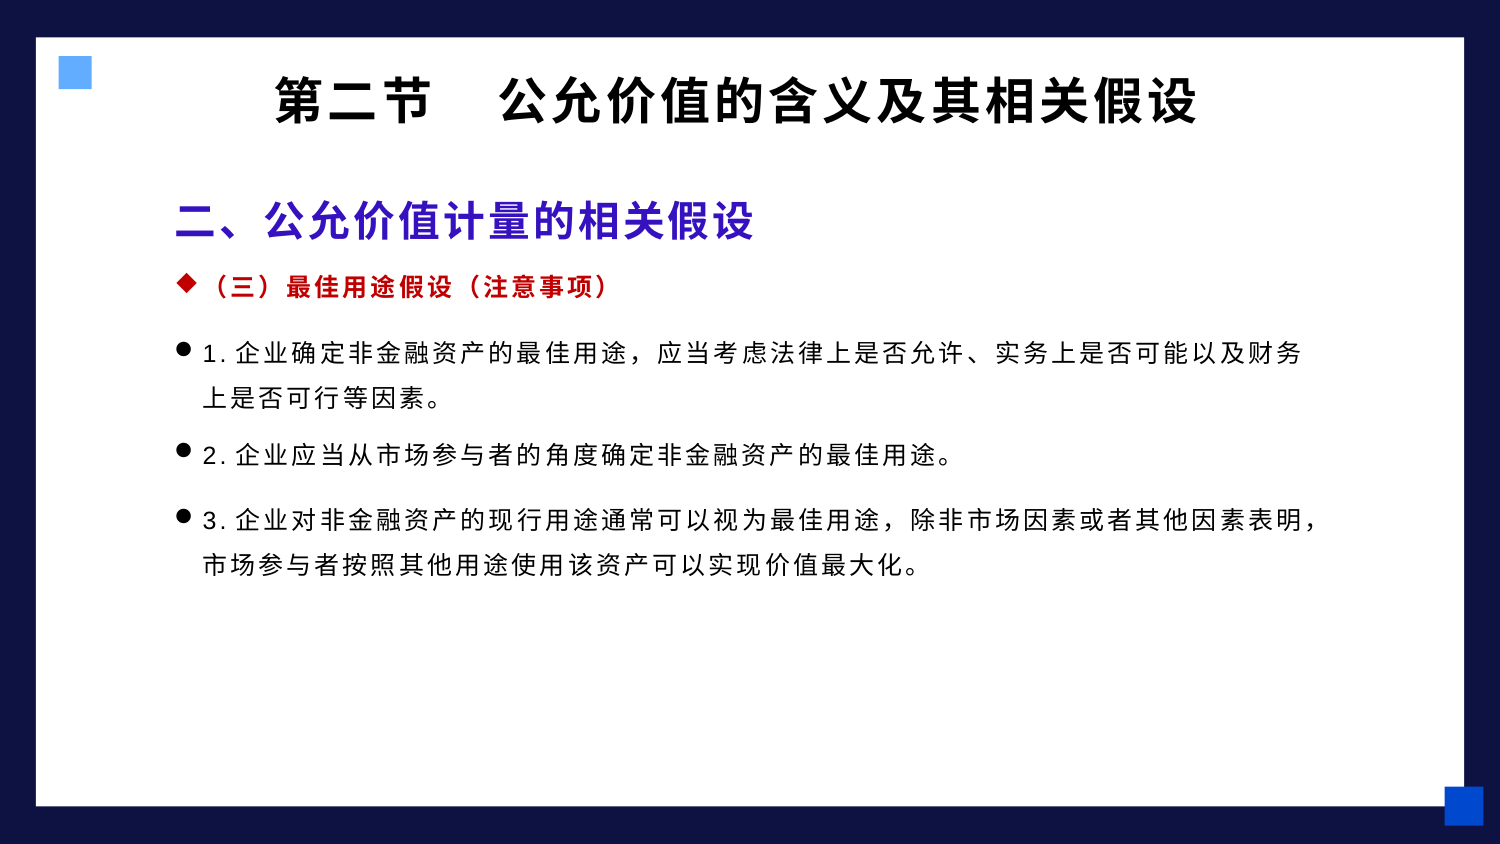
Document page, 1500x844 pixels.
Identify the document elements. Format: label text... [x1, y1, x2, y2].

list 二、公允价值计量的相关假设 （三）最佳用途假设（注意事项） 1.企业确定非金融资产的最佳用途，应当考虑法律上是否允许、实务上是否可能以及财务上是否可行等因素。 2.企业应当从市场参与者的角度确定非金融资产的最佳用途。 3.企业对非金融资产的现行用途通常可以视为最佳用途，除非市场因素或者其他因素表明，市场参与者按照其他用途使用该资产可以实现价值最大化。 [157, 179, 1343, 670]
title 第二节 公允价值的含义及其相关假设 [141, 48, 1327, 138]
